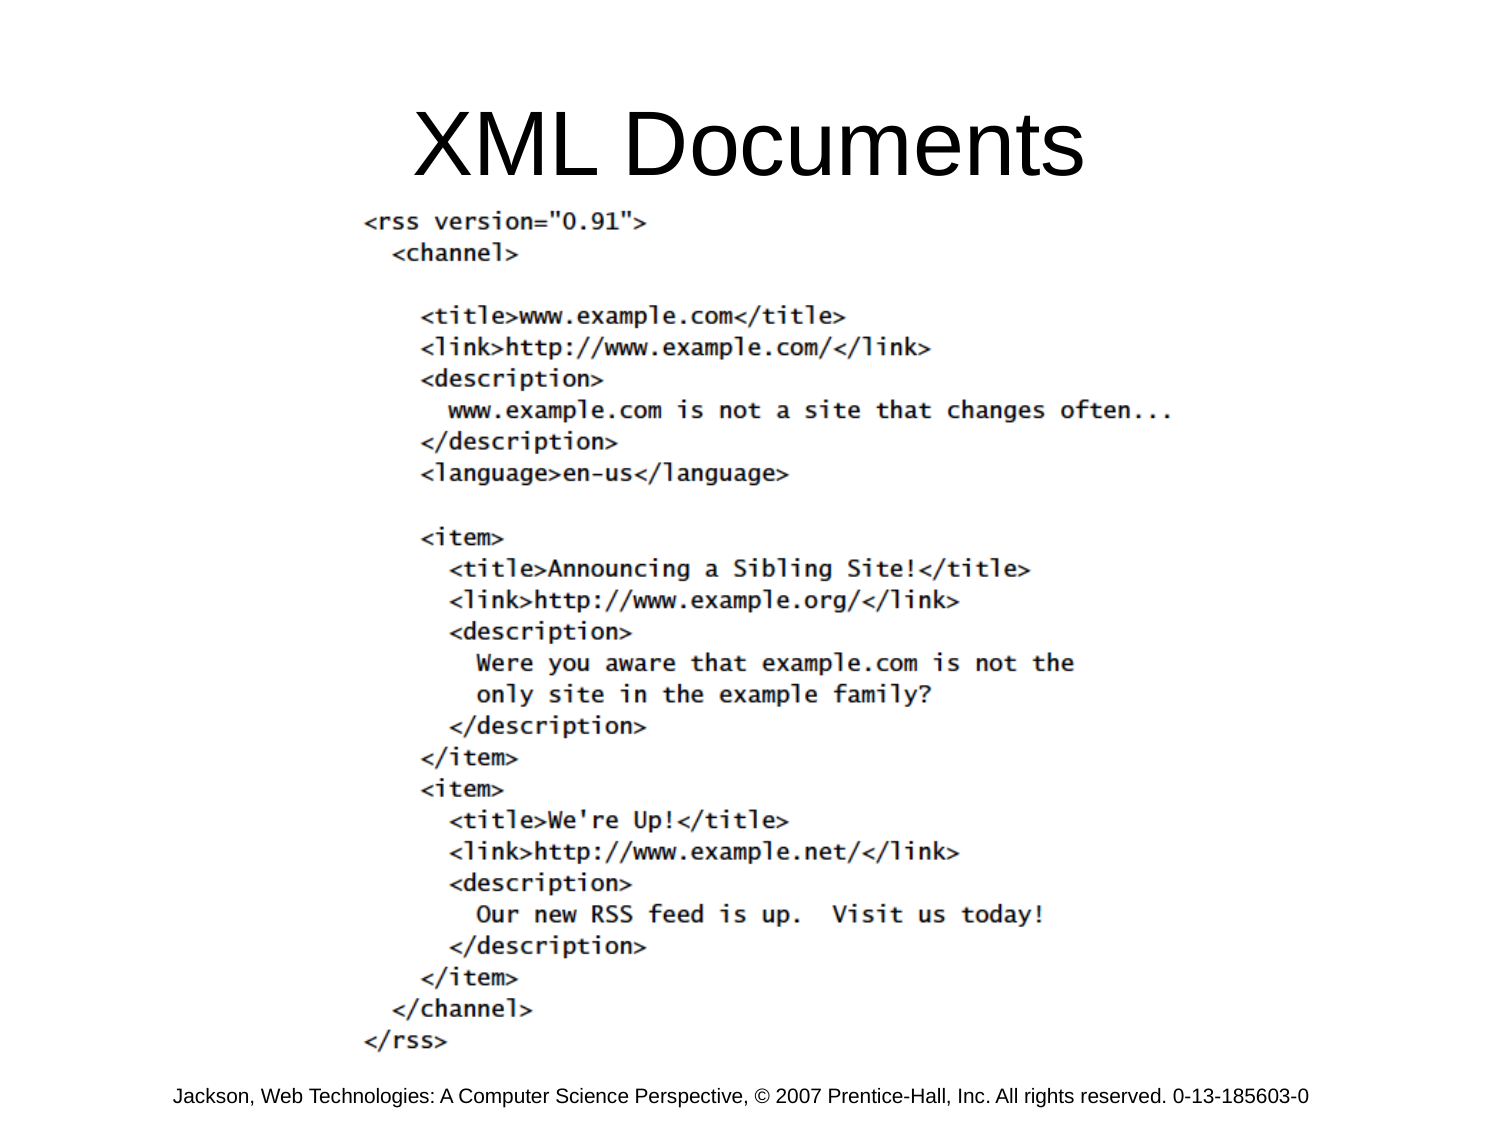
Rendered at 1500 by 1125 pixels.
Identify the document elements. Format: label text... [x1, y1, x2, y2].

picture [351, 204, 1183, 1058]
title XML Documents [75, 45, 1425, 233]
footer Jackson, Web Technologies: A Computer Science Perspective, © 2007 Prentice-Hall, Inc. All rights reserved. 0-13-185603-0 [75, 1074, 1413, 1103]
